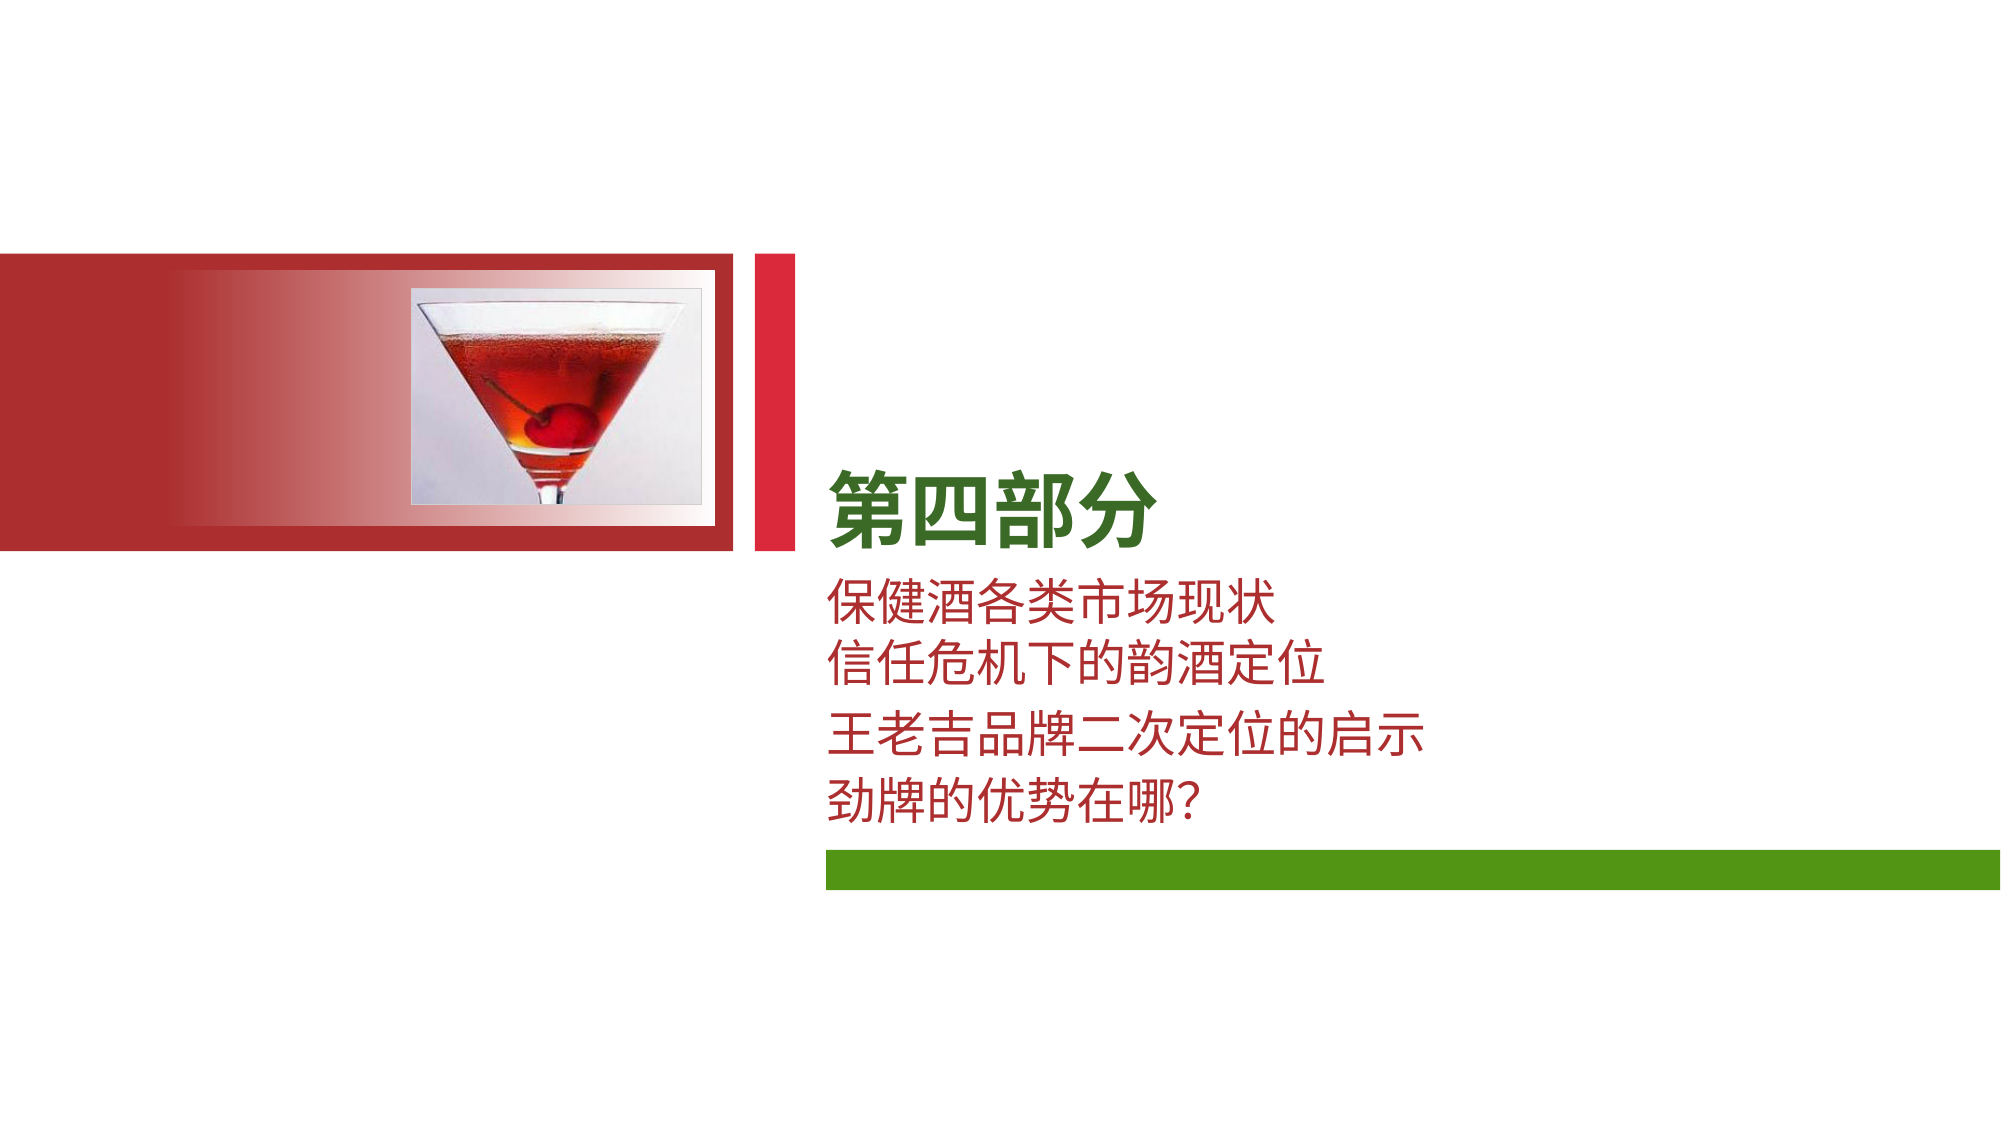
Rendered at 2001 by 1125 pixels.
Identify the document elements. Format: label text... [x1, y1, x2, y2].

picture [412, 289, 701, 504]
text_box 保健酒各类市场现状 [811, 562, 1496, 623]
text_box 王老吉品牌二次定位的启示 [811, 695, 1496, 761]
text_box 信任危机下的韵酒定位 [811, 623, 1496, 695]
text_box 劲牌的优势在哪？ [811, 761, 1496, 837]
